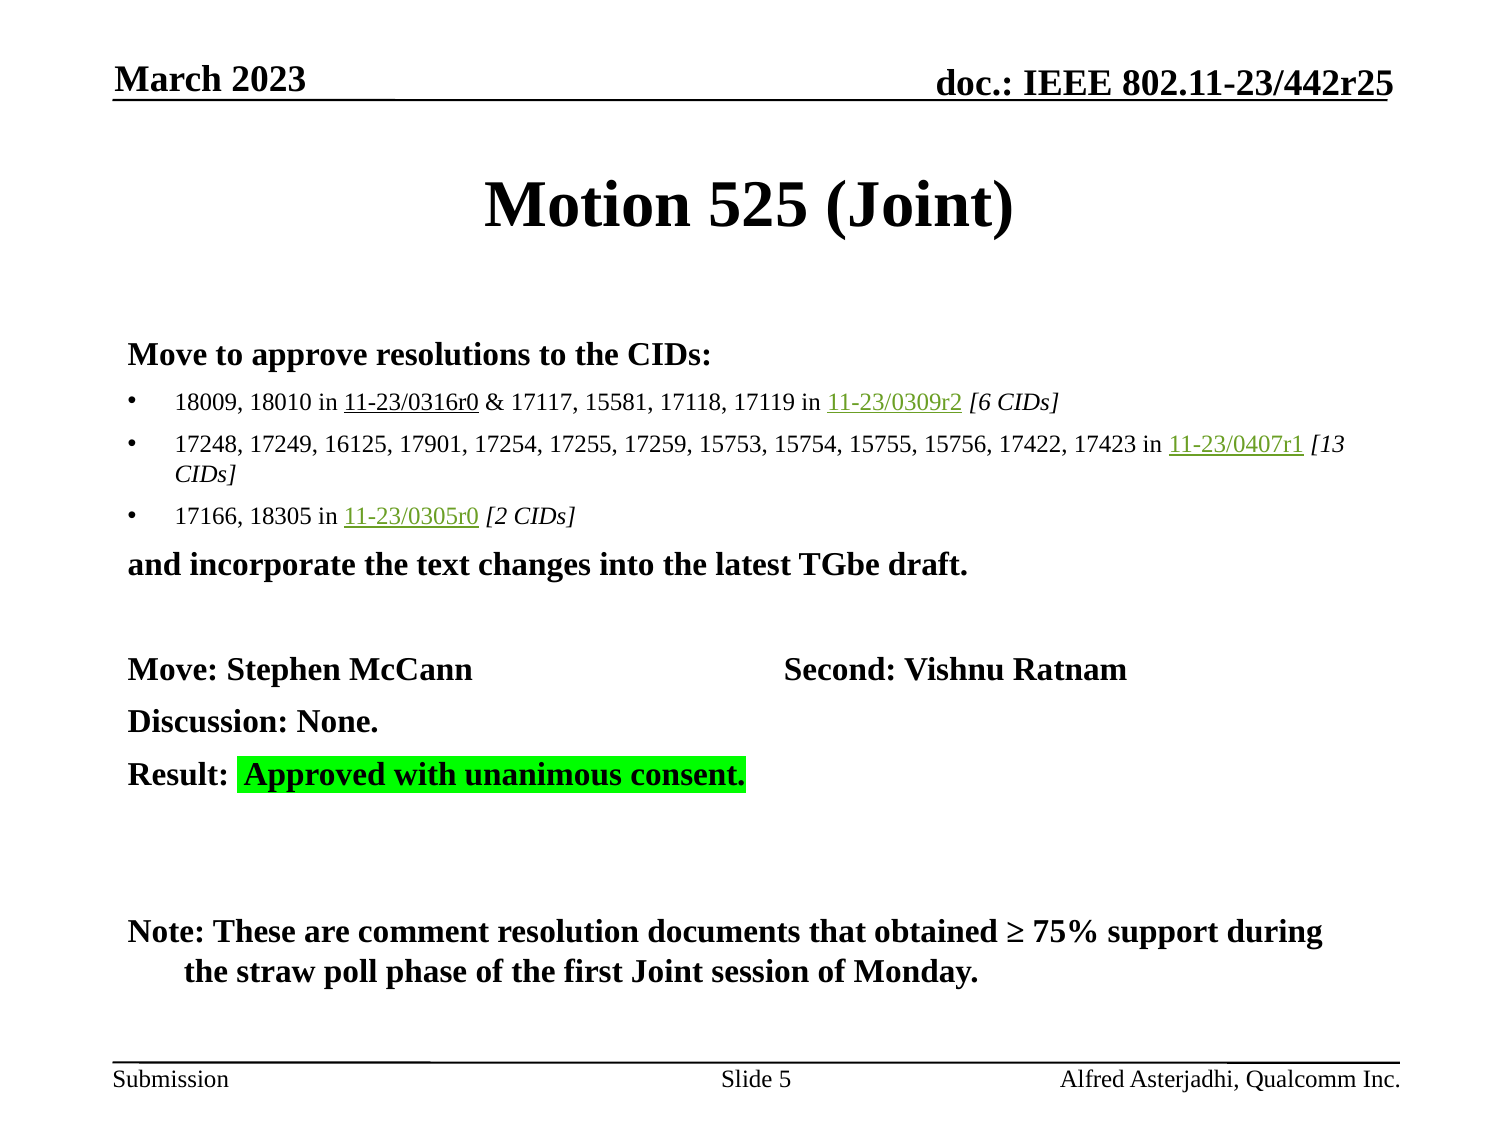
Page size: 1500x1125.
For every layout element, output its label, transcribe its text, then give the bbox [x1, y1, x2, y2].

slide_number Slide 5 [712, 1061, 800, 1123]
list Move to approve resolutions to the CIDs: 18009, 18010 in 11-23/0316r0 & 17117, 15581, 17118, 17119 in 11-23/0309r2 [6 CIDs] 17248, 17249, 16125, 17901, 17254, 17255, 17259, 15753, 15754, 15755, 15756, 17422, 17423 in 11-23/0407r1 [13 CIDs] 17166, 18305 in 11-23/0305r0 [2 CIDs] and incorporate the text changes into the latest TGbe draft. Move: Stephen McCann Second: Vishnu Ratnam Discussion: None. Result: Approved with unanimous consent. Note: These are comment resolution documents that obtained ≥ 75% support during the straw poll phase of the first Joint session of Monday. [112, 324, 1388, 1000]
footer Alfred Asterjadhi, Qualcomm Inc. [878, 1061, 1402, 1093]
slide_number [114, 54, 423, 100]
title Motion 525 (Joint) [112, 112, 1388, 288]
